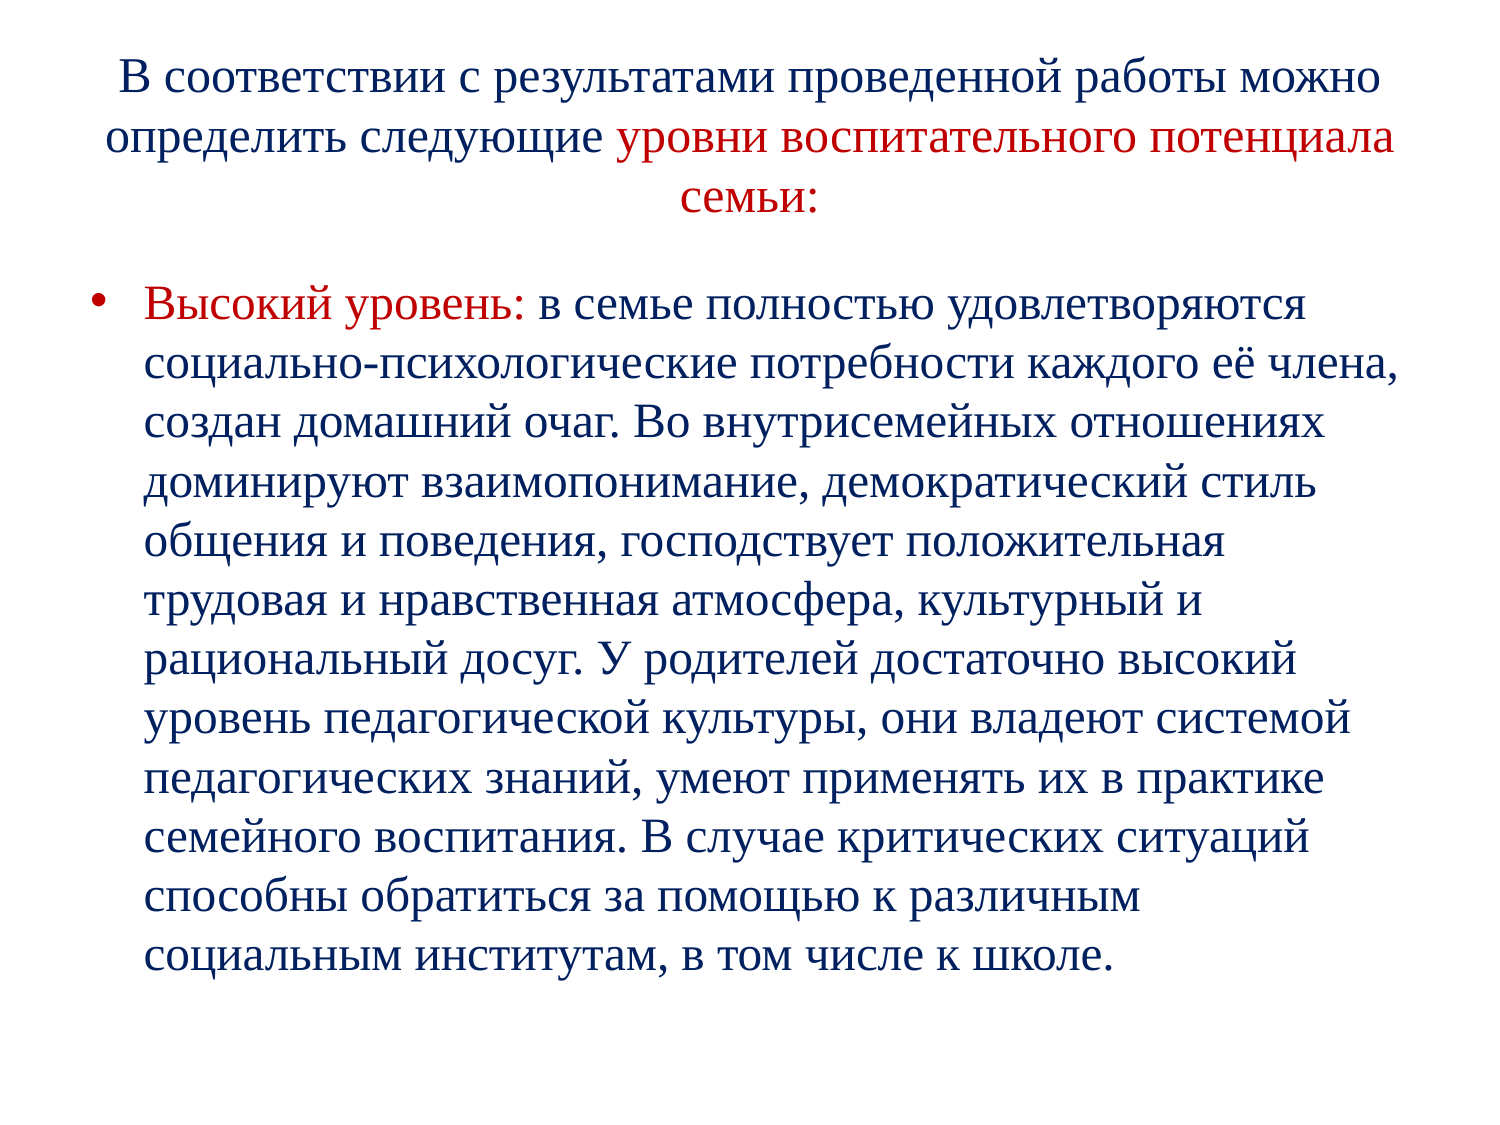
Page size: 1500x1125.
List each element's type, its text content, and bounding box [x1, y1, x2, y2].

title В соответствии с результатами проведенной работы можно определить следующие уровни воспитательного потенциала семьи: [75, 45, 1425, 262]
list Высокий уровень: в семье полностью удовлетворяются социально-психологические потребности каждого её члена, создан домашний очаг. Во внутрисемейных отношениях доминируют взаимопонимание, демократический стиль общения и поведения, господствует положительная трудовая и нравственная атмосфера, культурный и рациональный досуг. У родителей достаточно высокий уровень педагогической культуры, они владеют системой педагогических знаний, умеют применять их в практике семейного воспитания. В случае критических ситуаций способны обратиться за помощью к различным социальным институтам, в том числе к школе. [75, 262, 1425, 1005]
